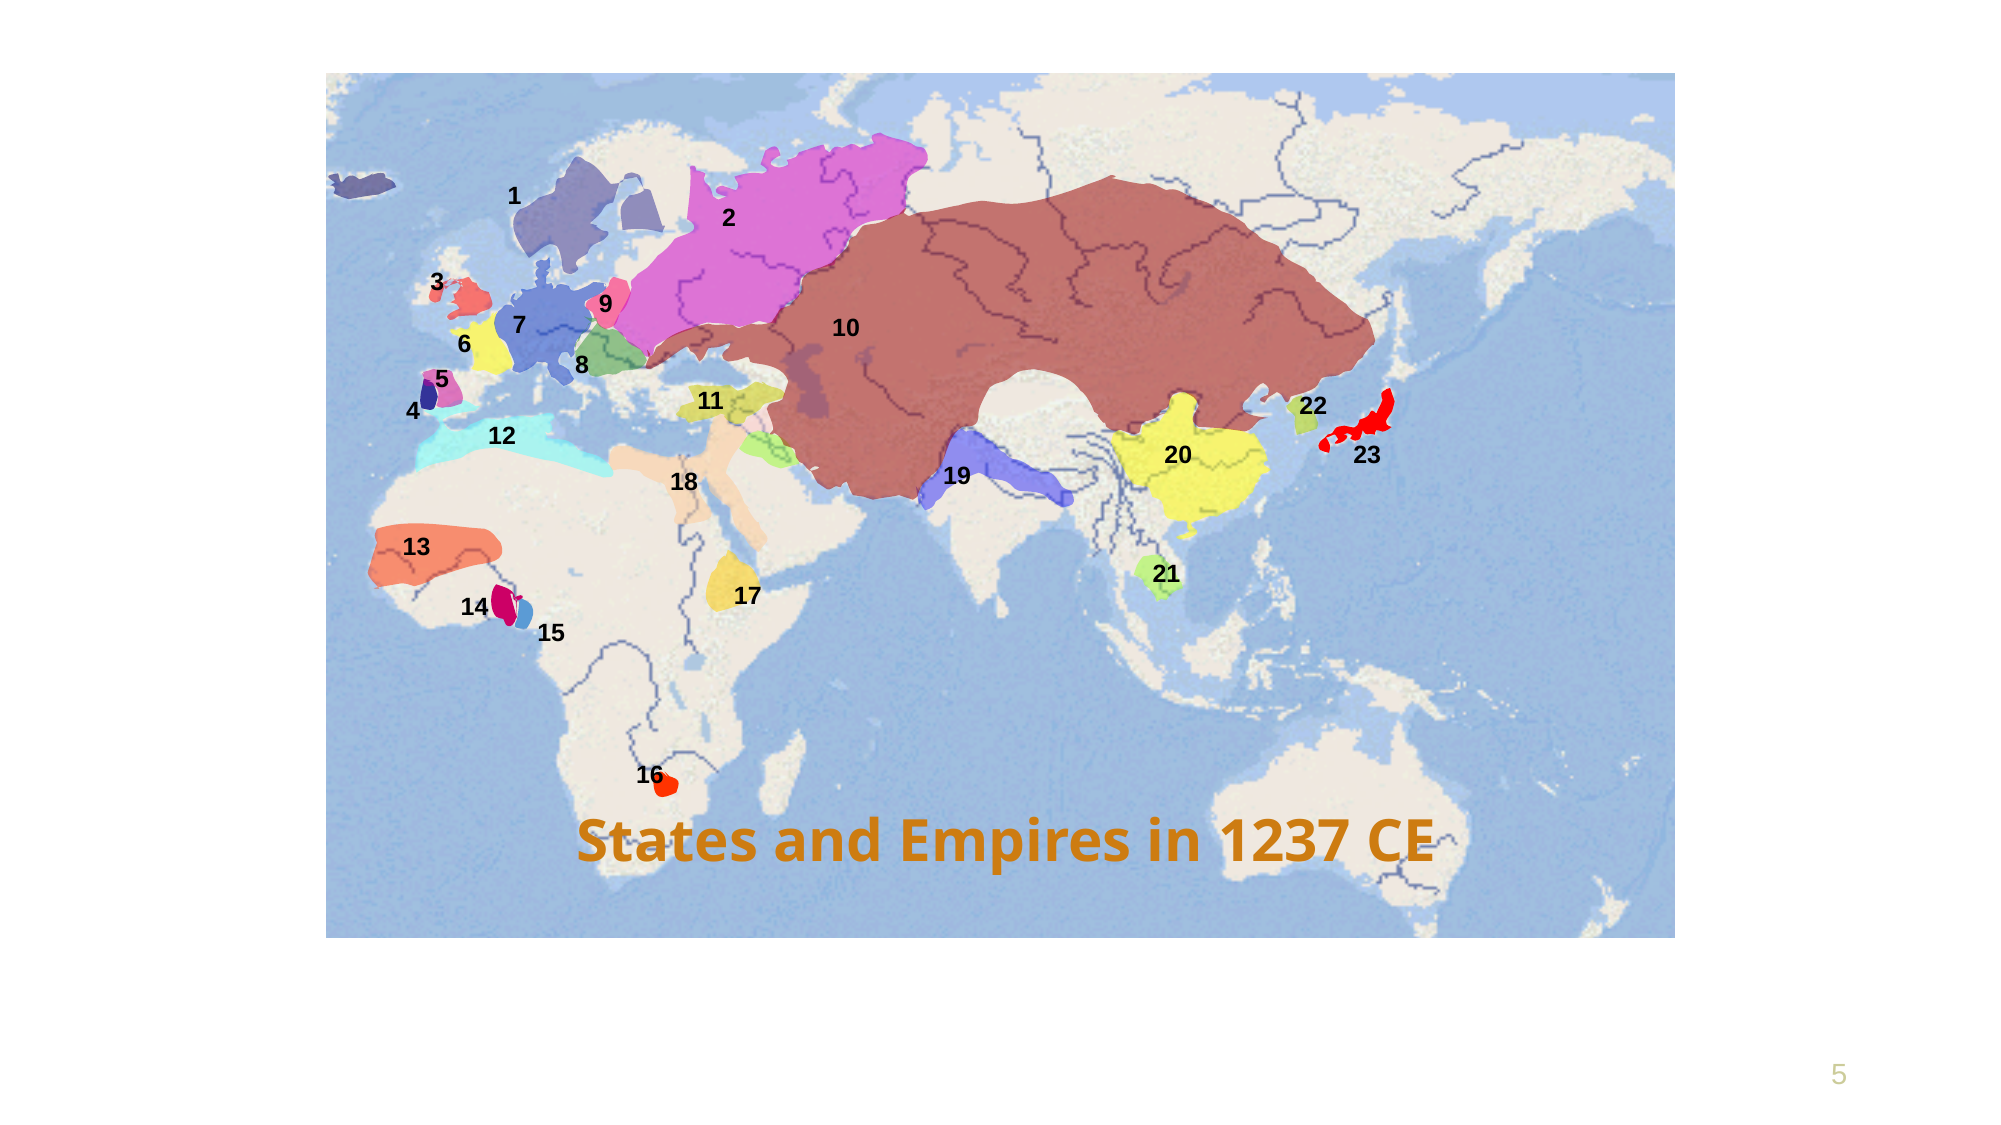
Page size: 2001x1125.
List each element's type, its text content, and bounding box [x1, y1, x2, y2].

slide_number 5 [1412, 1042, 1863, 1103]
picture [325, 73, 1675, 938]
